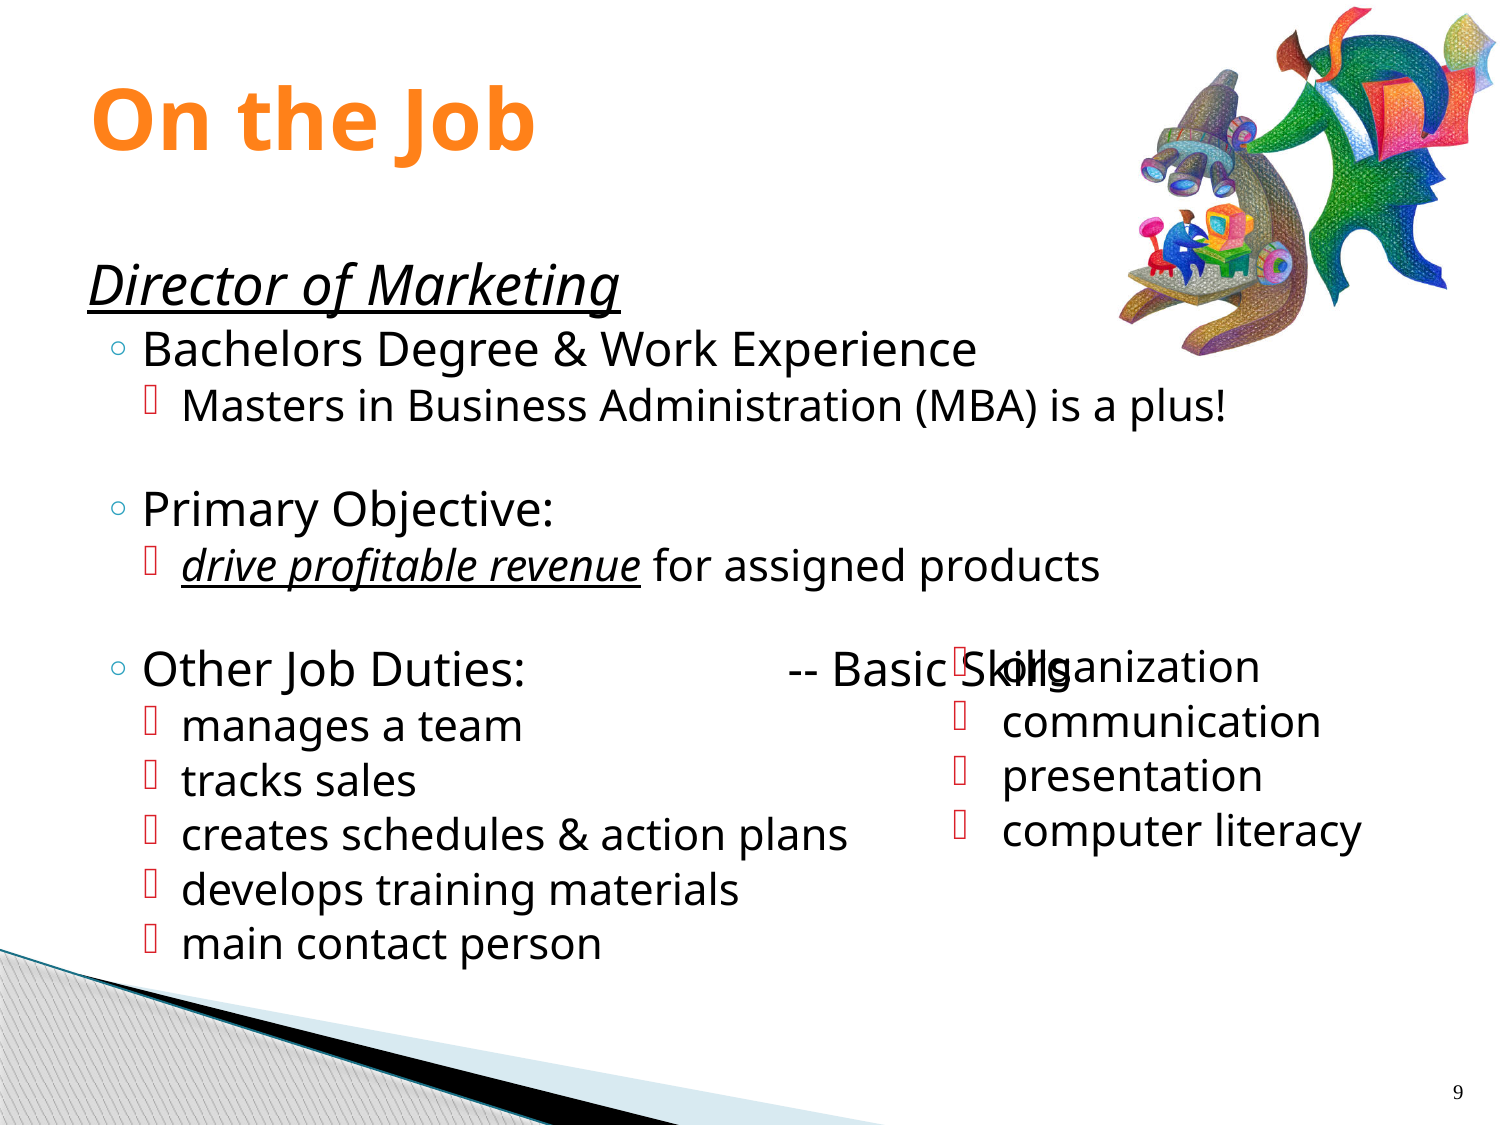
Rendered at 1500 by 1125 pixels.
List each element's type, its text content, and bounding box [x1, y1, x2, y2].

text_box organization communication presentation computer literacy [834, 637, 1378, 863]
picture [1112, 0, 1500, 361]
list Director of Marketing Bachelors Degree & Work Experience Masters in Business Administration (MBA) is a plus! Primary Objective: drive profitable revenue for assigned products Other Job Duties: -- Basic Skills manages a team tracks sales creates schedules & action plans develops training materials main contact person [24, 249, 1450, 1075]
title On the Job [75, 45, 1106, 188]
slide_number 9 [1418, 1051, 1479, 1112]
